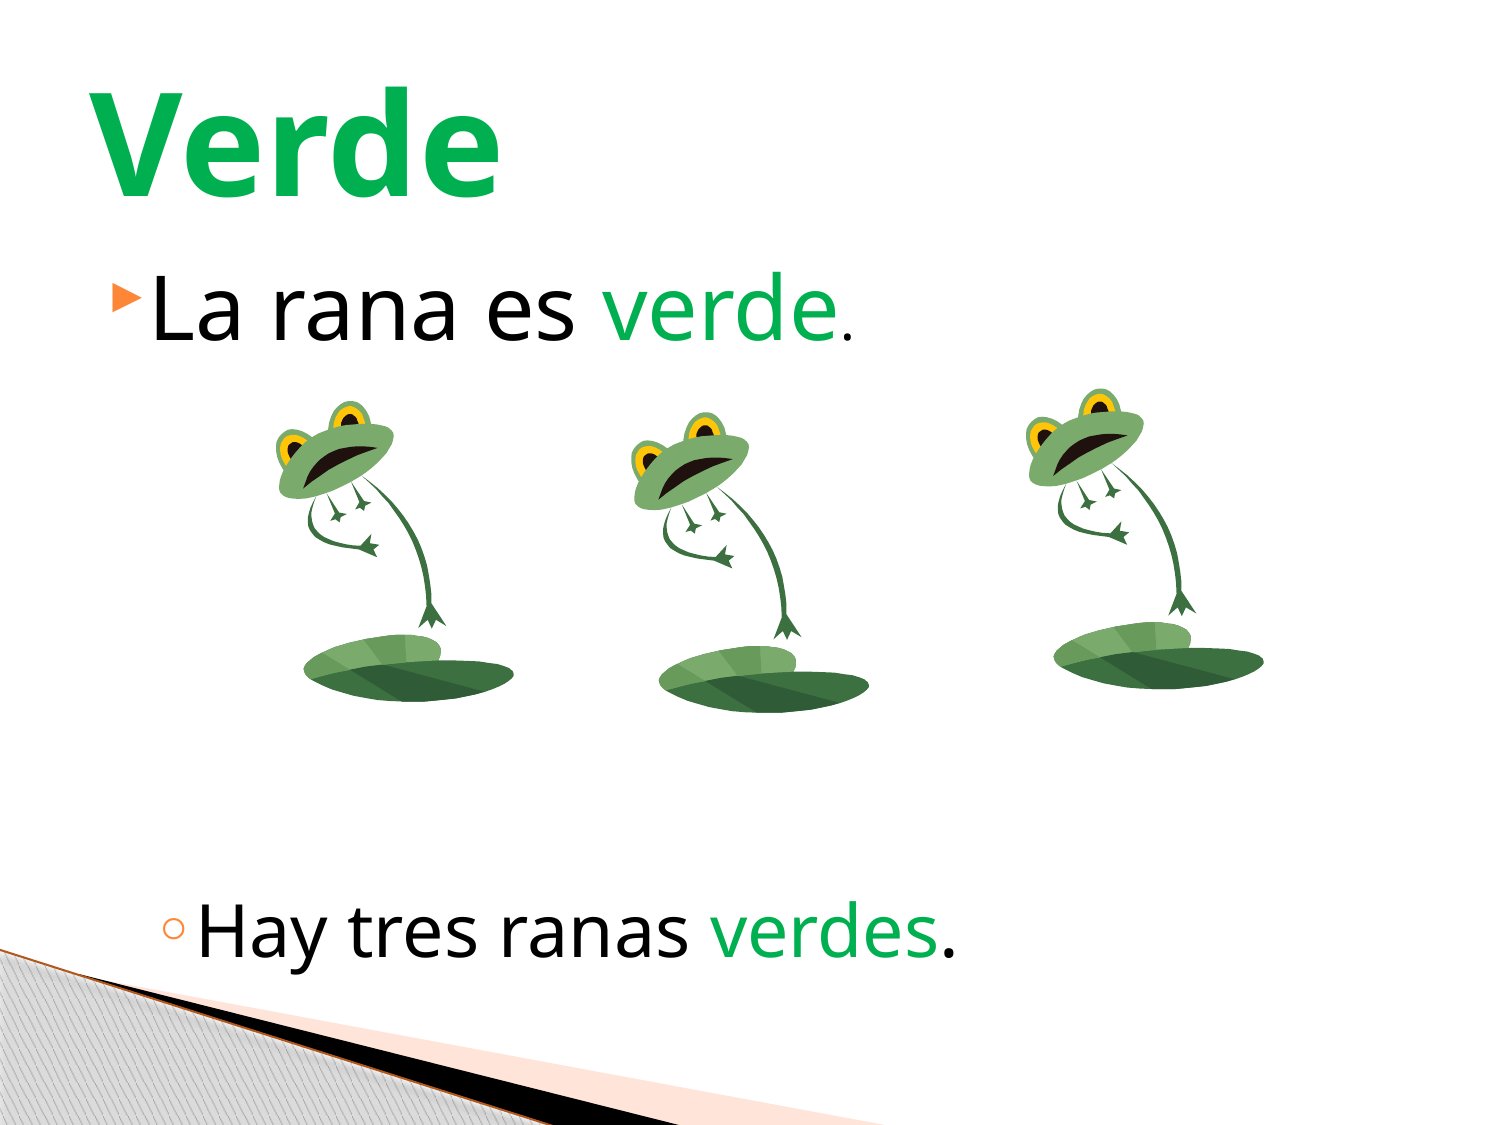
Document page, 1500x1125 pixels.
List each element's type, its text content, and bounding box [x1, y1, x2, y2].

picture [629, 410, 871, 714]
title Verde [75, 45, 1425, 233]
picture [1024, 387, 1265, 691]
list La rana es verde. Hay tres ranas verdes. [75, 243, 1425, 986]
picture [274, 399, 515, 703]
